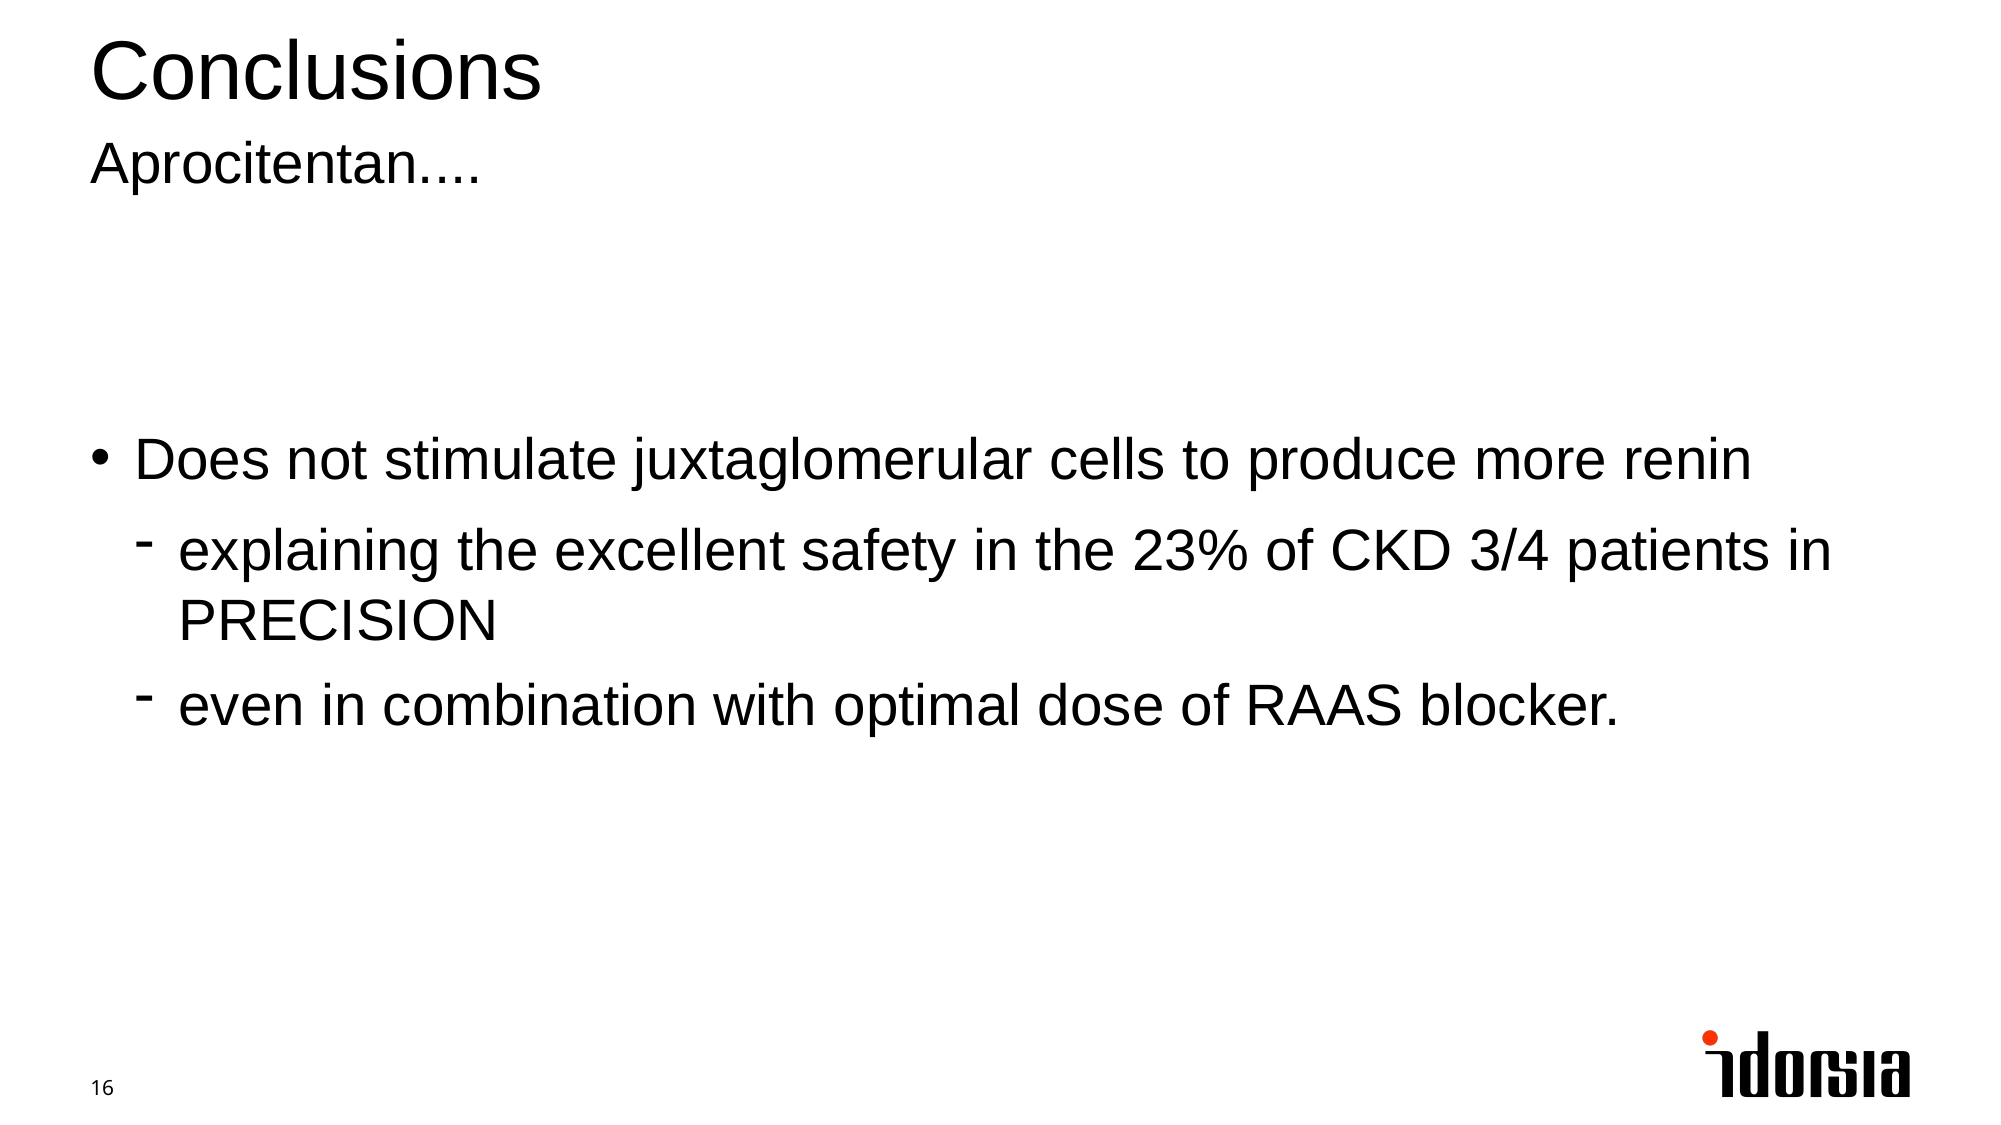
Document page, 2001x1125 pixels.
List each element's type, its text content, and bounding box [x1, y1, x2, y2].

picture [1677, 1026, 1938, 1108]
slide_number 16 [90, 1074, 150, 1104]
title Conclusions [90, 27, 1910, 119]
list Aprocitentan.... [90, 125, 1910, 209]
list Does not stimulate juxtaglomerular cells to produce more renin explaining the excellent safety in the 23% of CKD 3/4 patients in PRECISION even in combination with optimal dose of RAAS blocker. [90, 267, 1910, 1012]
